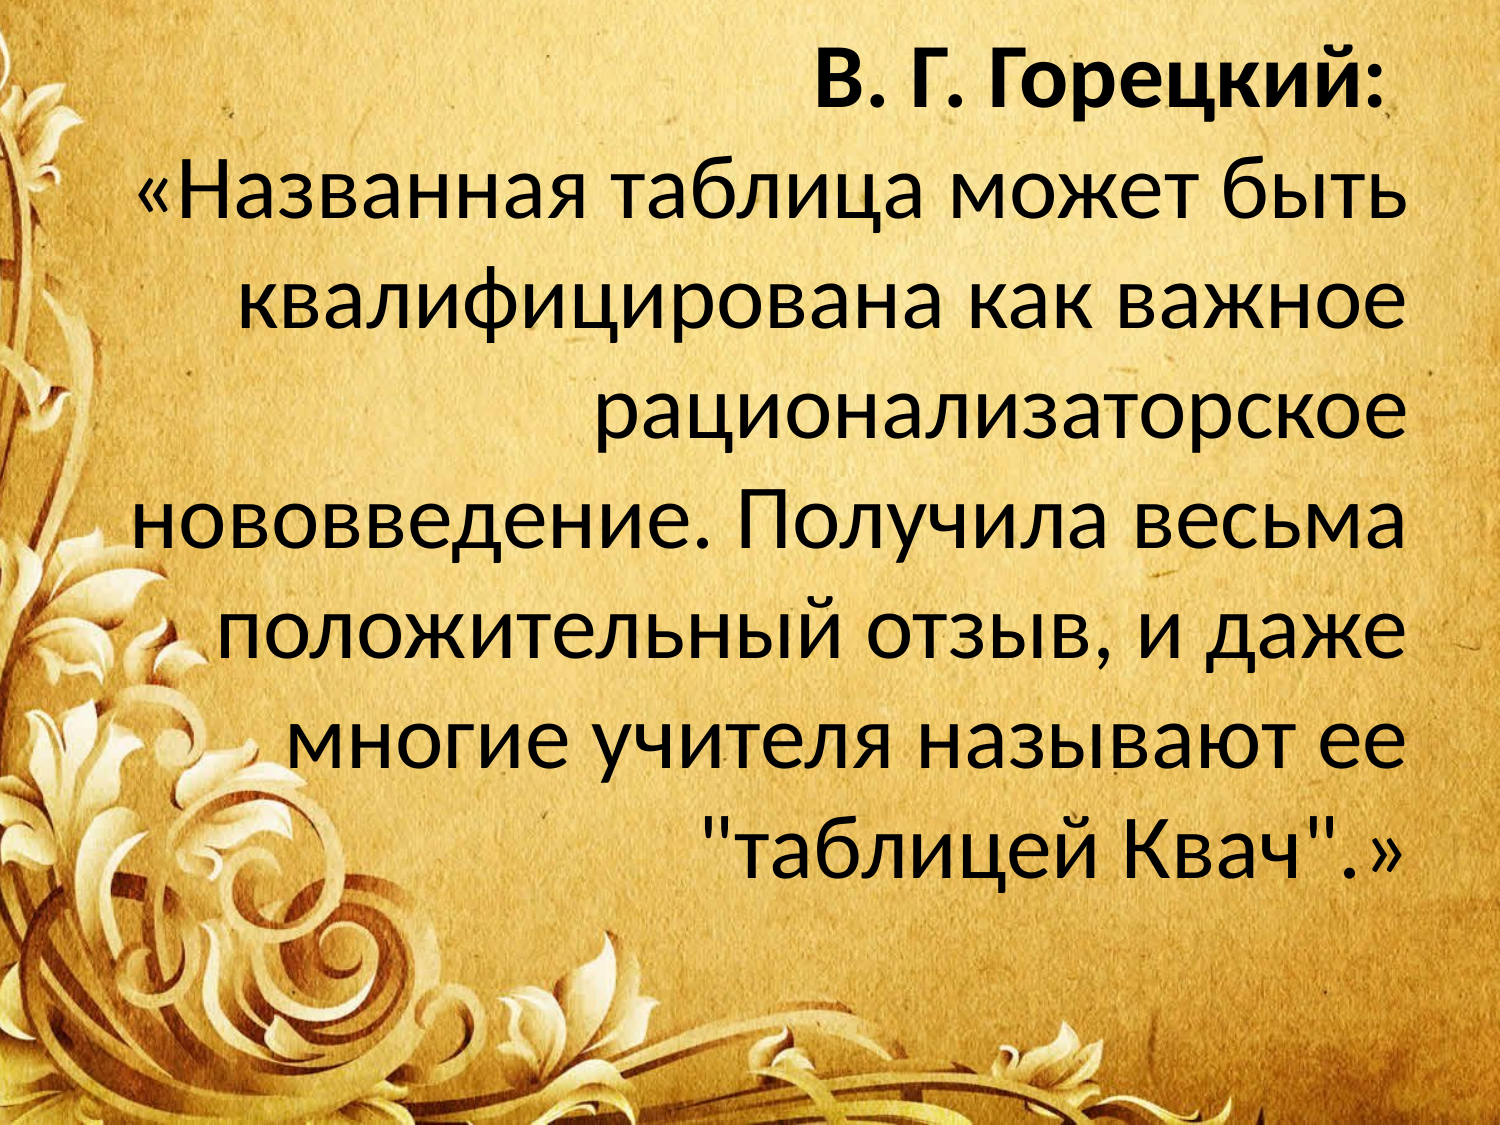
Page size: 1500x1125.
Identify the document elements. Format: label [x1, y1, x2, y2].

list [0, 0, 1500, 1125]
